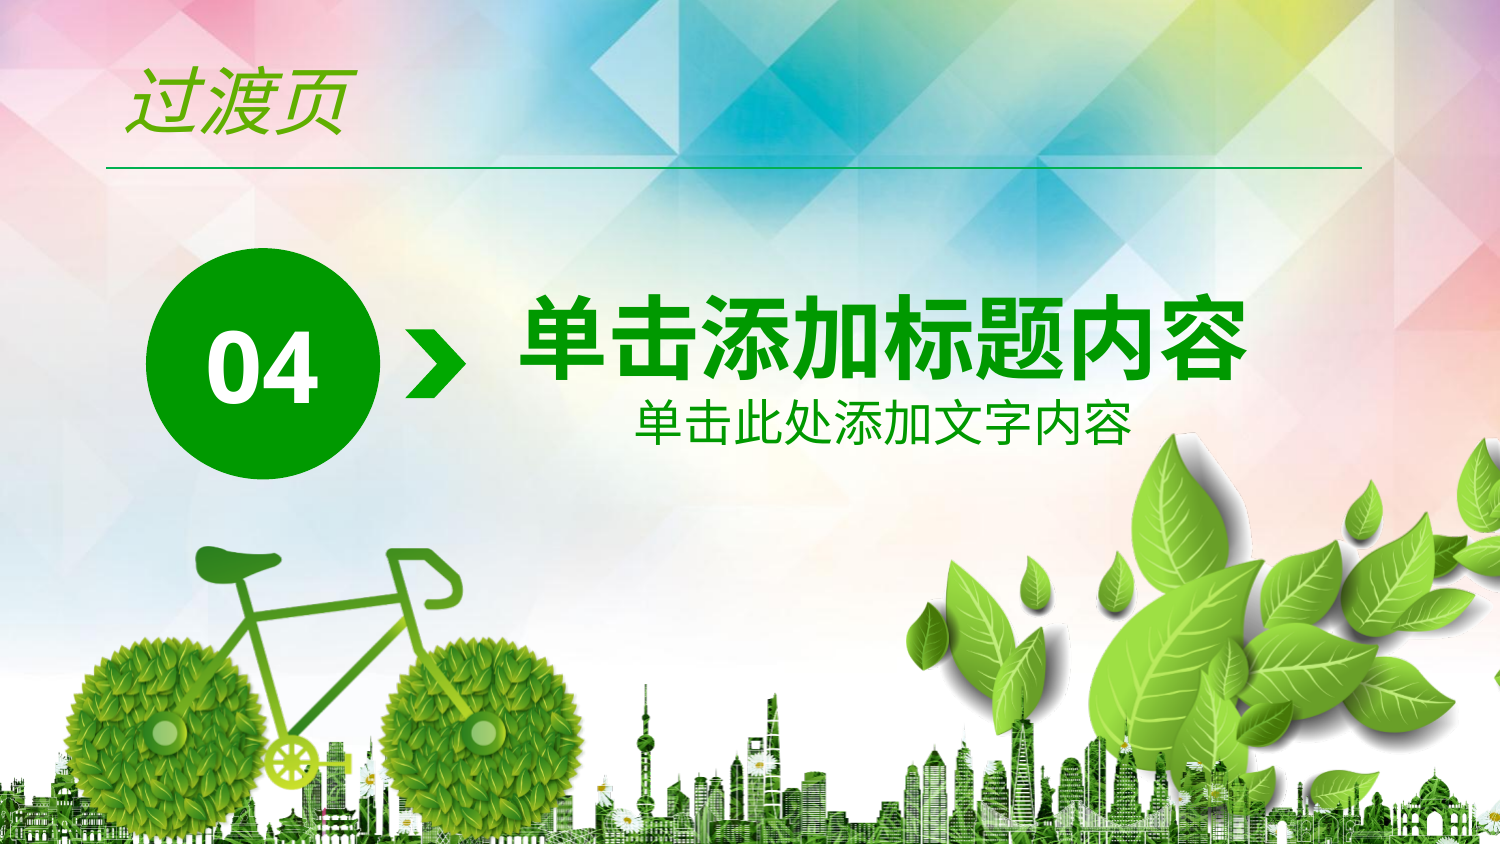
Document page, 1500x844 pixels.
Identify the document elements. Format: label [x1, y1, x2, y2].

text_box [0, 0, 1500, 844]
